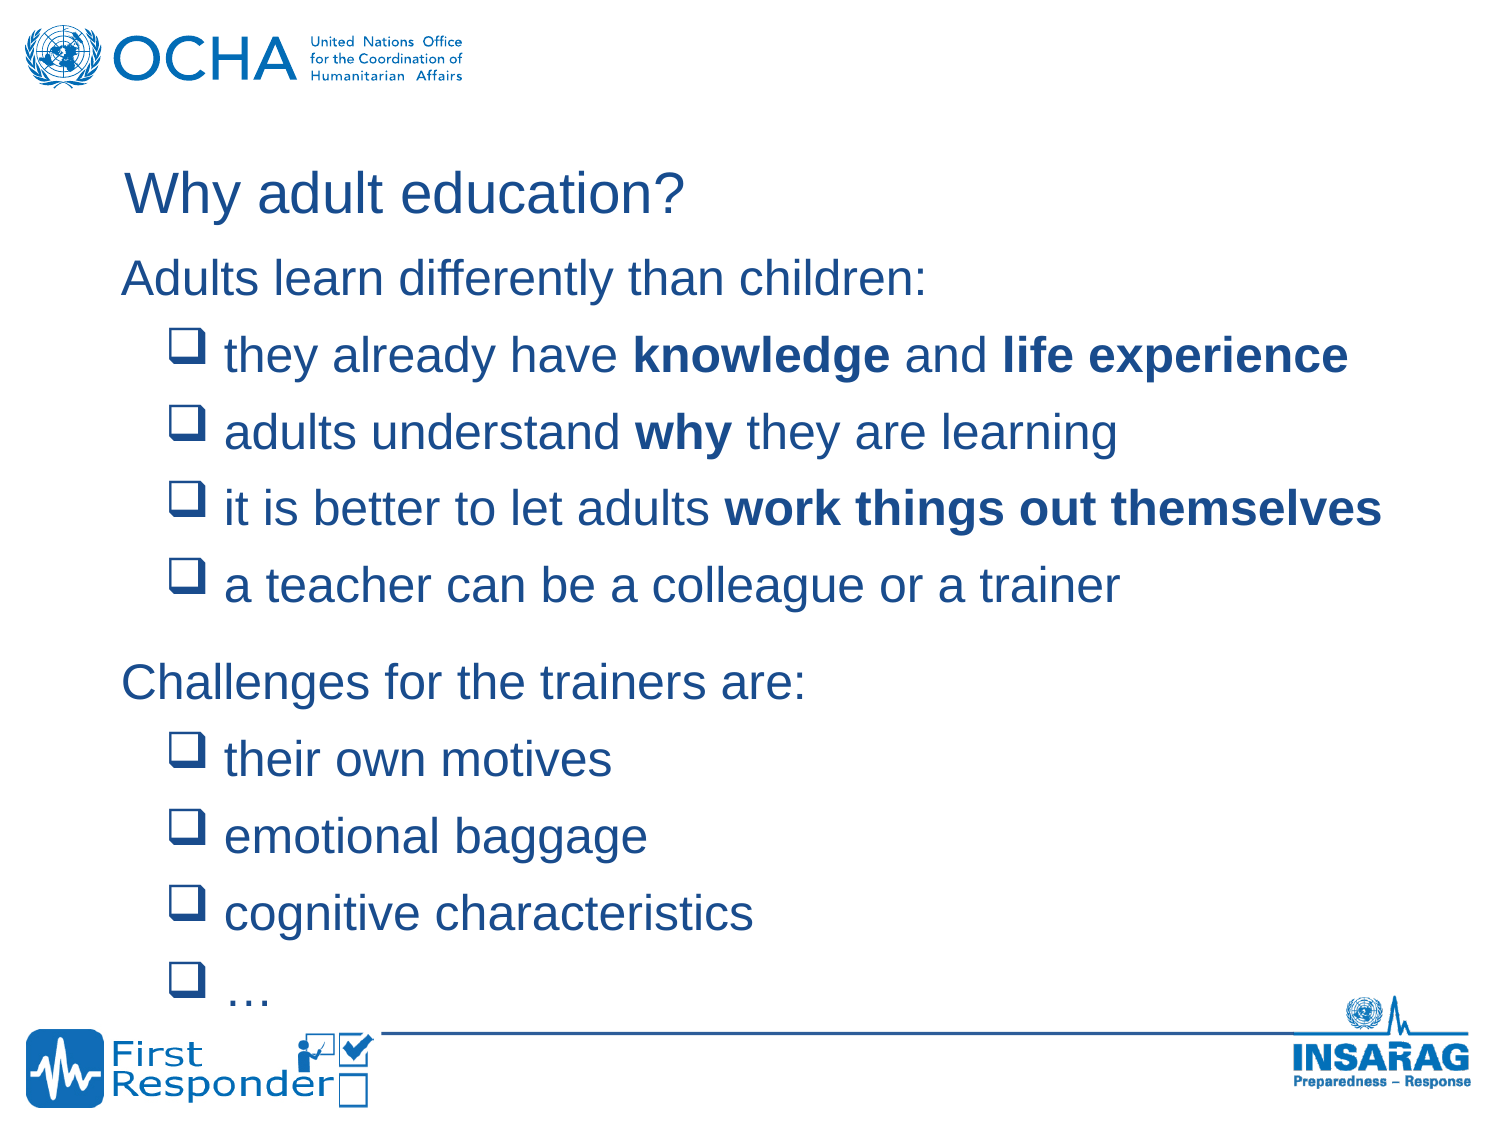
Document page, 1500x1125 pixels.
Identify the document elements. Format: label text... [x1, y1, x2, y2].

text_box Why adult education? [103, 147, 702, 233]
list Adults learn differently than children: they already have knowledge and life experience adults understand why they are learning it is better to let adults work things out themselves a teacher can be a colleague or a trainer Challenges for the trainers are: their own motives emotional baggage cognitive characteristics … [112, 237, 1400, 1013]
picture [1287, 995, 1471, 1094]
picture [24, 1024, 375, 1113]
